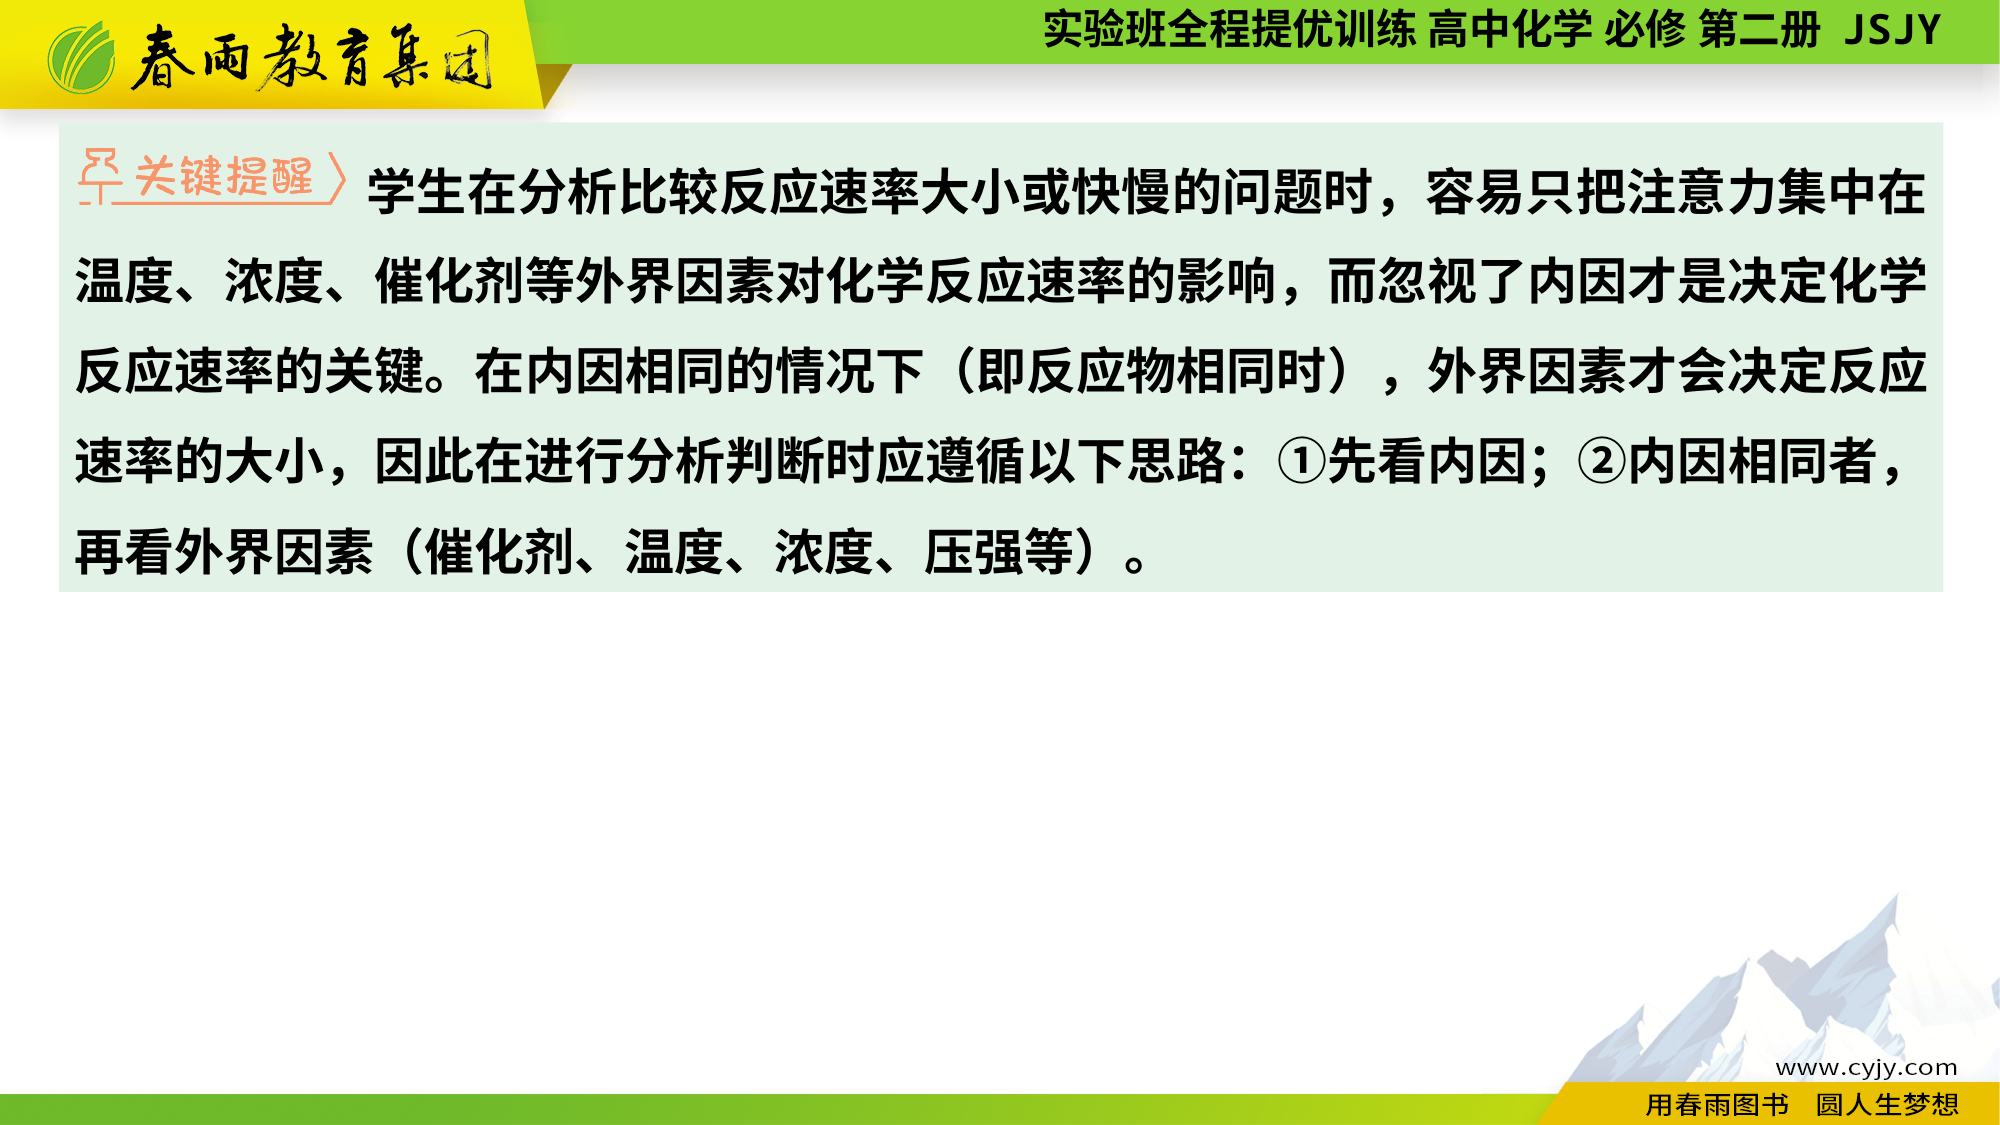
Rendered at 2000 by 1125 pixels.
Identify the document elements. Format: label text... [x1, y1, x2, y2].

list 学生在分析比较反应速率大小或快慢的问题时，容易只把注意力集中在温度、浓度、催化剂等外界因素对化学反应速率的影响，而忽视了内因才是决定化学反应速率的关键。在内因相同的情况下（即反应物相同时），外界因素才会决定反应速率的大小，因此在进行分析判断时应遵循以下思路：①先看内因；②内因相同者，再看外界因素（催化剂、温度、浓度、压强等）。 [59, 122, 1944, 592]
picture [0, 0, 2000, 1125]
